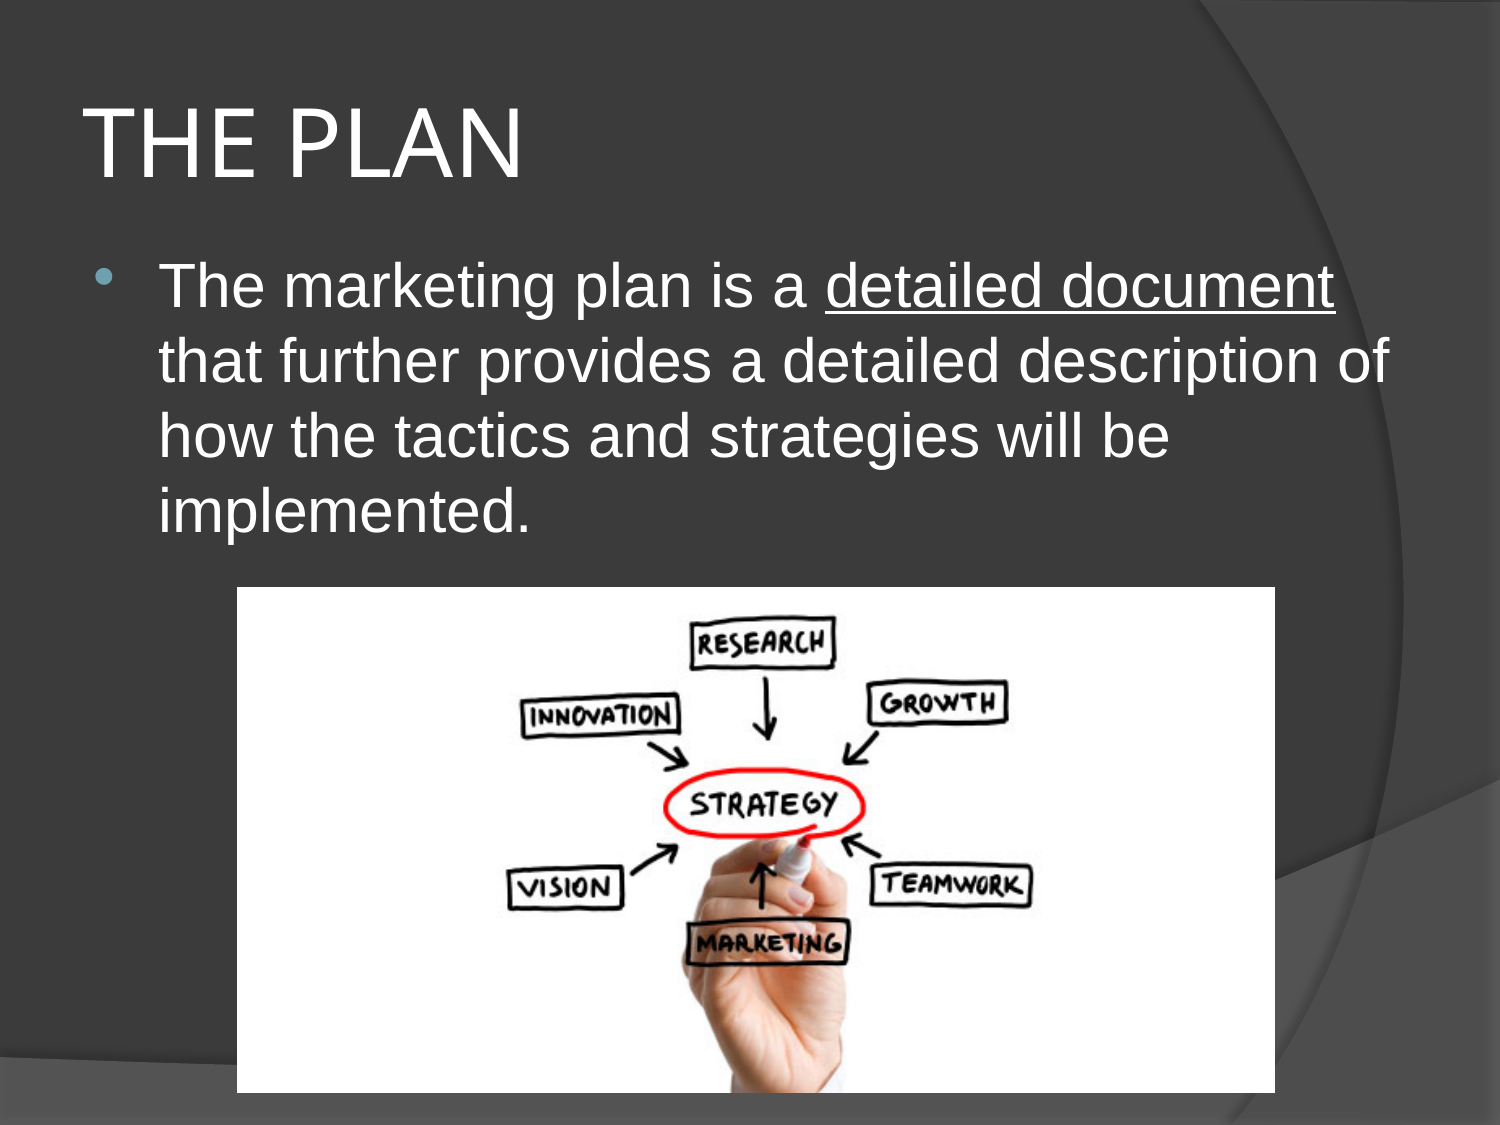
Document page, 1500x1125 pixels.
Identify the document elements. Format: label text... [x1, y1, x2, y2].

list The marketing plan is a detailed document that further provides a detailed description of how the tactics and strategies will be implemented. [75, 237, 1425, 1005]
title THE PLAN [75, 45, 1300, 233]
picture [237, 587, 1276, 1093]
